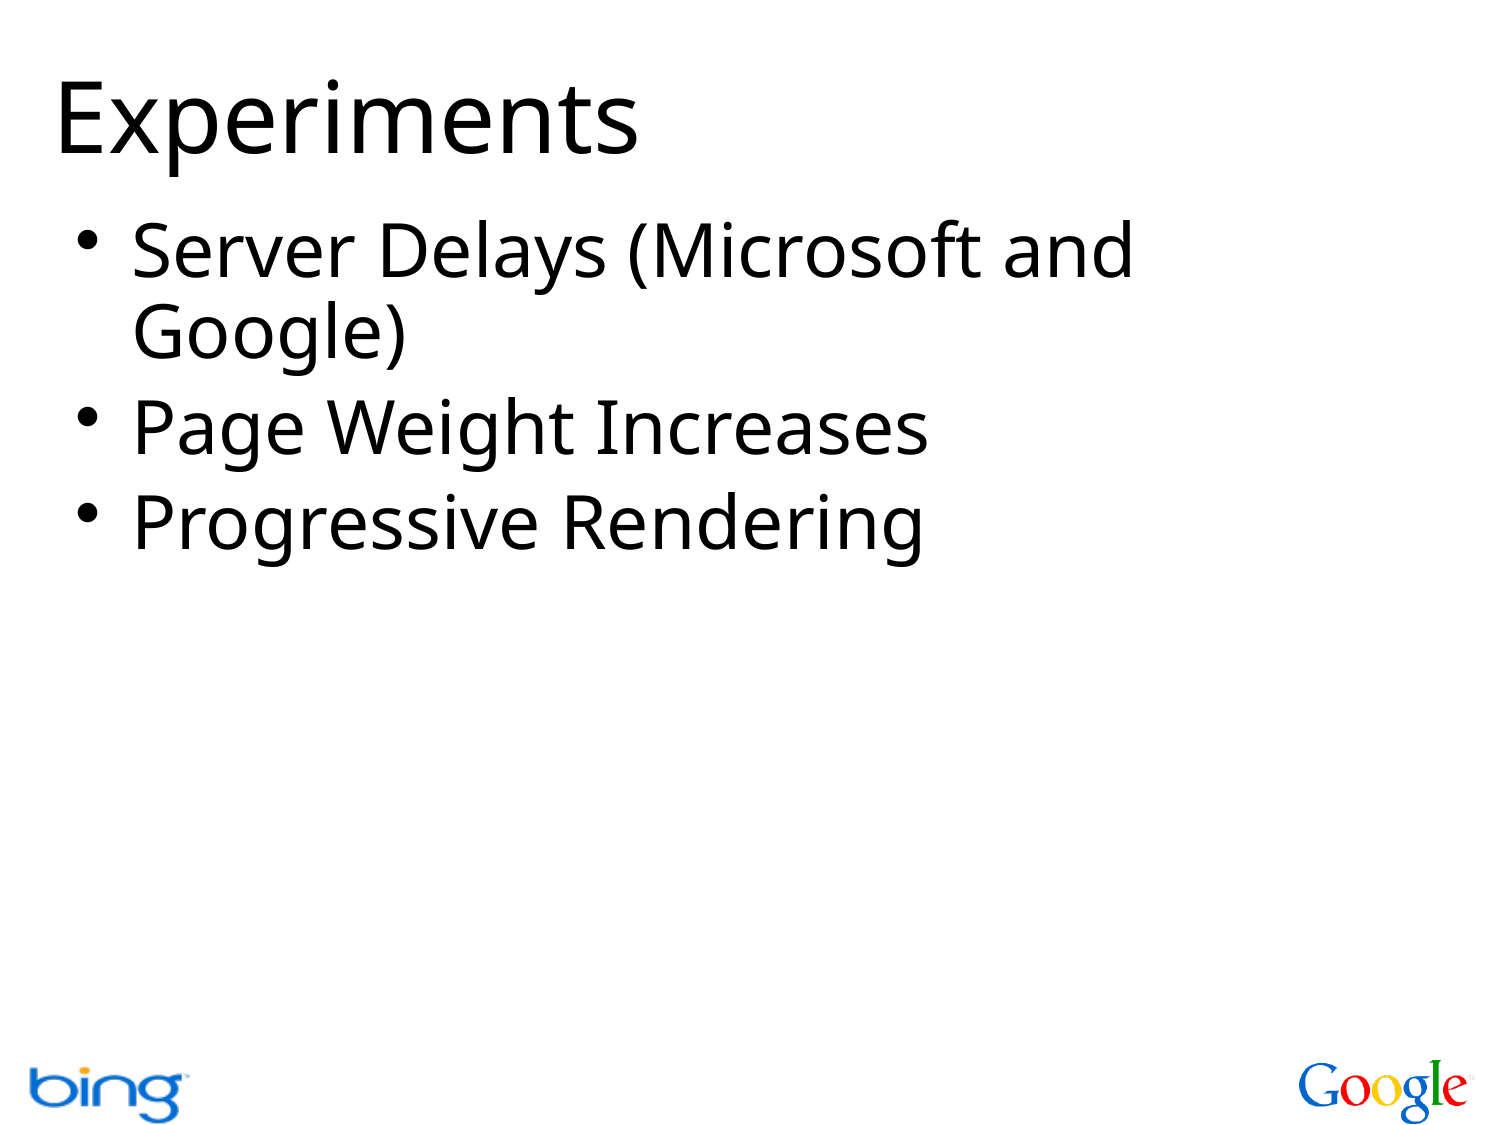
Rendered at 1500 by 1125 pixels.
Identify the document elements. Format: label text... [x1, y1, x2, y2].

title Experiments [52, 67, 1428, 177]
picture [1299, 1060, 1475, 1124]
picture [27, 1066, 193, 1125]
list Server Delays (Microsoft and Google) Page Weight Increases Progressive Rendering [74, 212, 1426, 1006]
